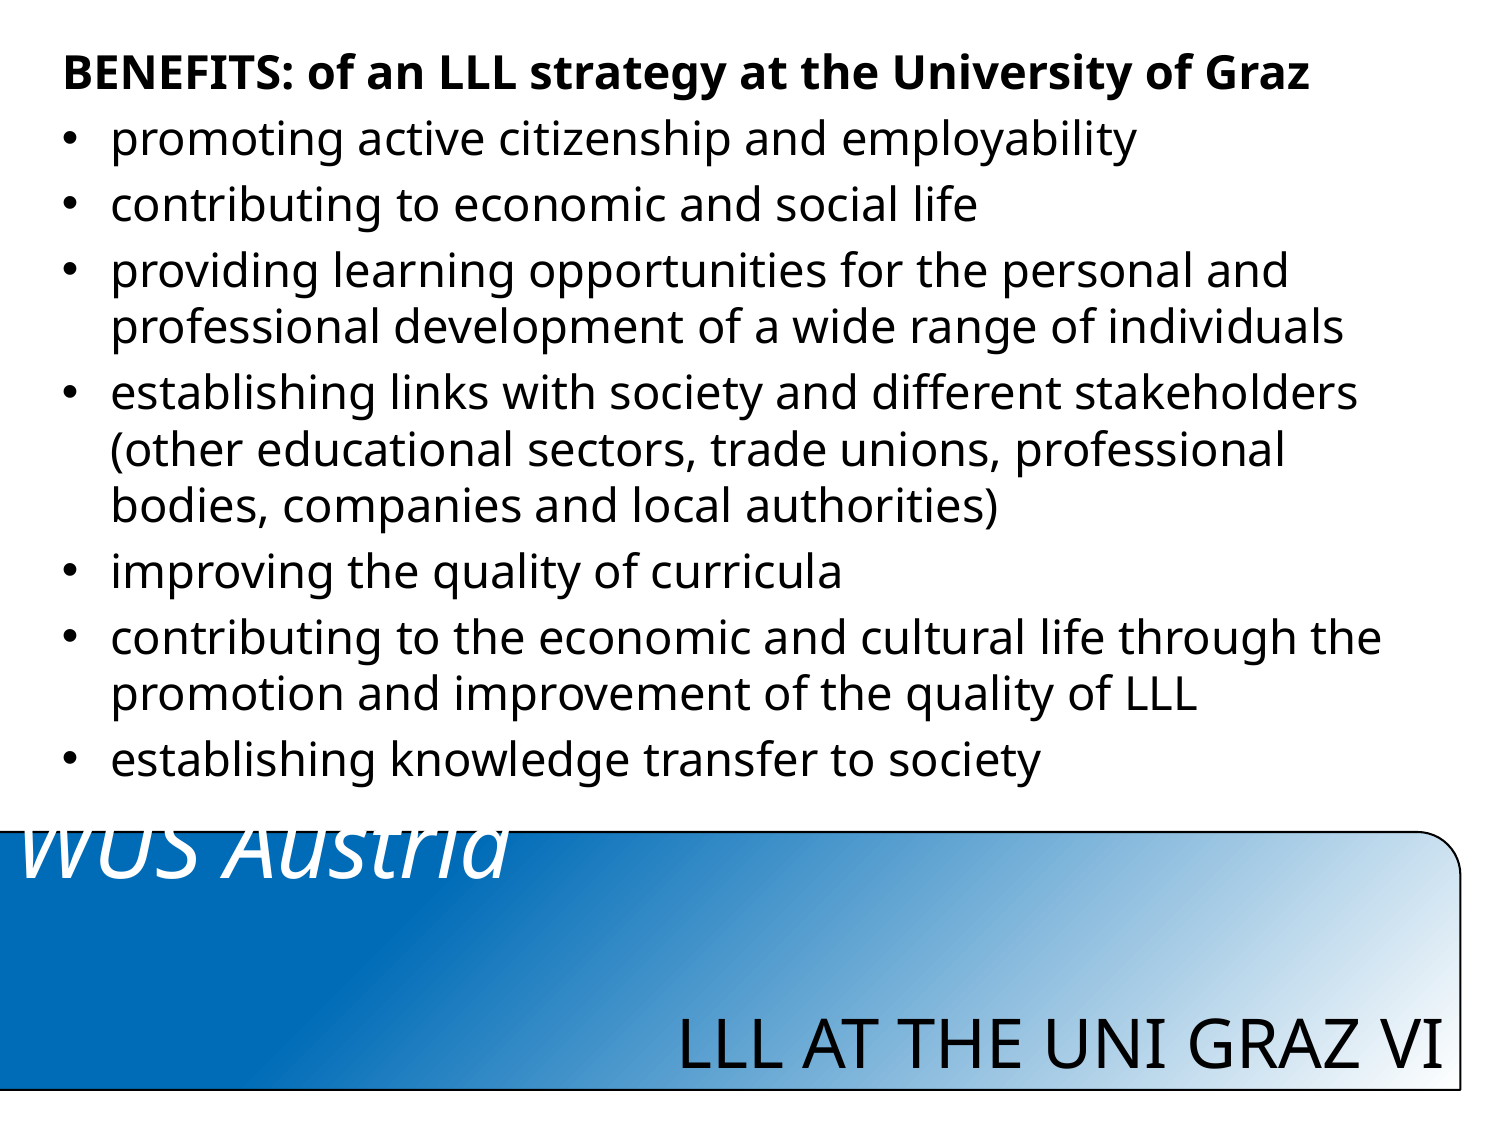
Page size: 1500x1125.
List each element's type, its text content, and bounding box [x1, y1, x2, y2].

title LLL AT THE UNI GRAZ VI [338, 900, 1462, 1092]
list BENEFITS: of an LLL strategy at the University of Graz promoting active citizenship and employability contributing to economic and social life providing learning opportunities for the personal and professional development of a wide range of individuals establishing links with society and different stakeholders (other educational sectors, trade unions, professional bodies, companies and local authorities) improving the quality of curricula contributing to the economic and cultural life through the promotion and improvement of the quality of LLL establishing knowledge transfer to society [46, 34, 1466, 813]
